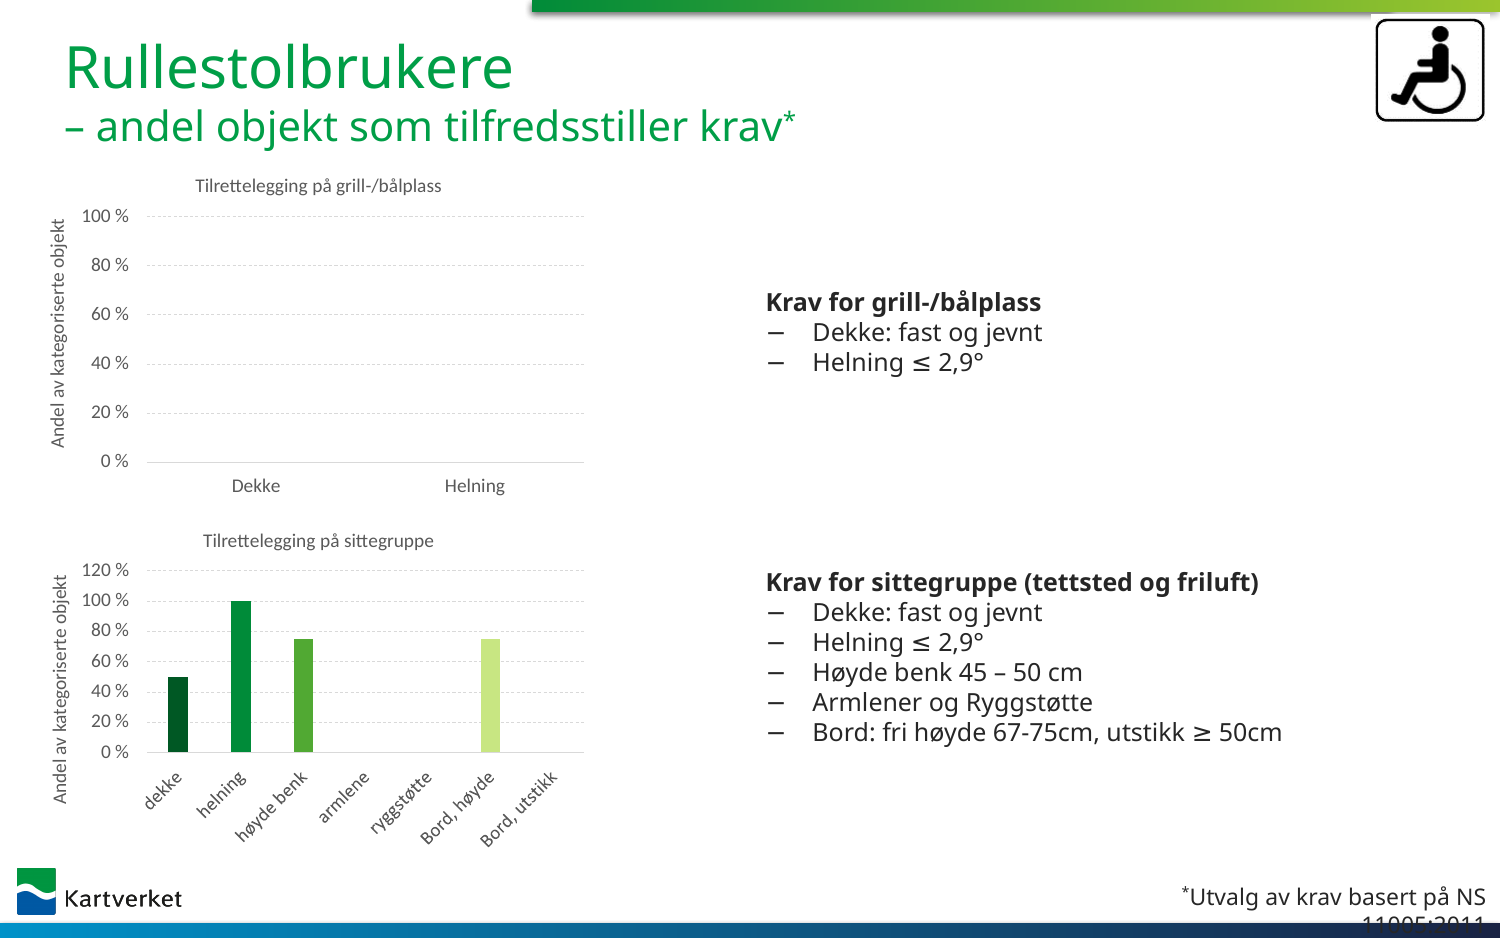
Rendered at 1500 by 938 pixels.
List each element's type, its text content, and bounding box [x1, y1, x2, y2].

picture [41, 520, 596, 859]
text_box Krav for sittegruppe (tettsted og friluft) Dekke: fast og jevnt Helning ≤ 2,9° Høyde benk 45 – 50 cm Armlener og Ryggstøtte Bord: fri høyde 67-75cm, utstikk ≥ 50cm [750, 559, 1500, 754]
picture [41, 166, 596, 505]
picture [1371, 13, 1491, 127]
text_box Rullestolbrukere – andel objekt som tilfredsstiller krav* [49, 14, 1431, 158]
text_box Krav for grill-/bålplass Dekke: fast og jevnt Helning ≤ 2,9° [750, 279, 1452, 384]
text_box *Utvalg av krav basert på NS 11005:2011 [1068, 873, 1500, 938]
